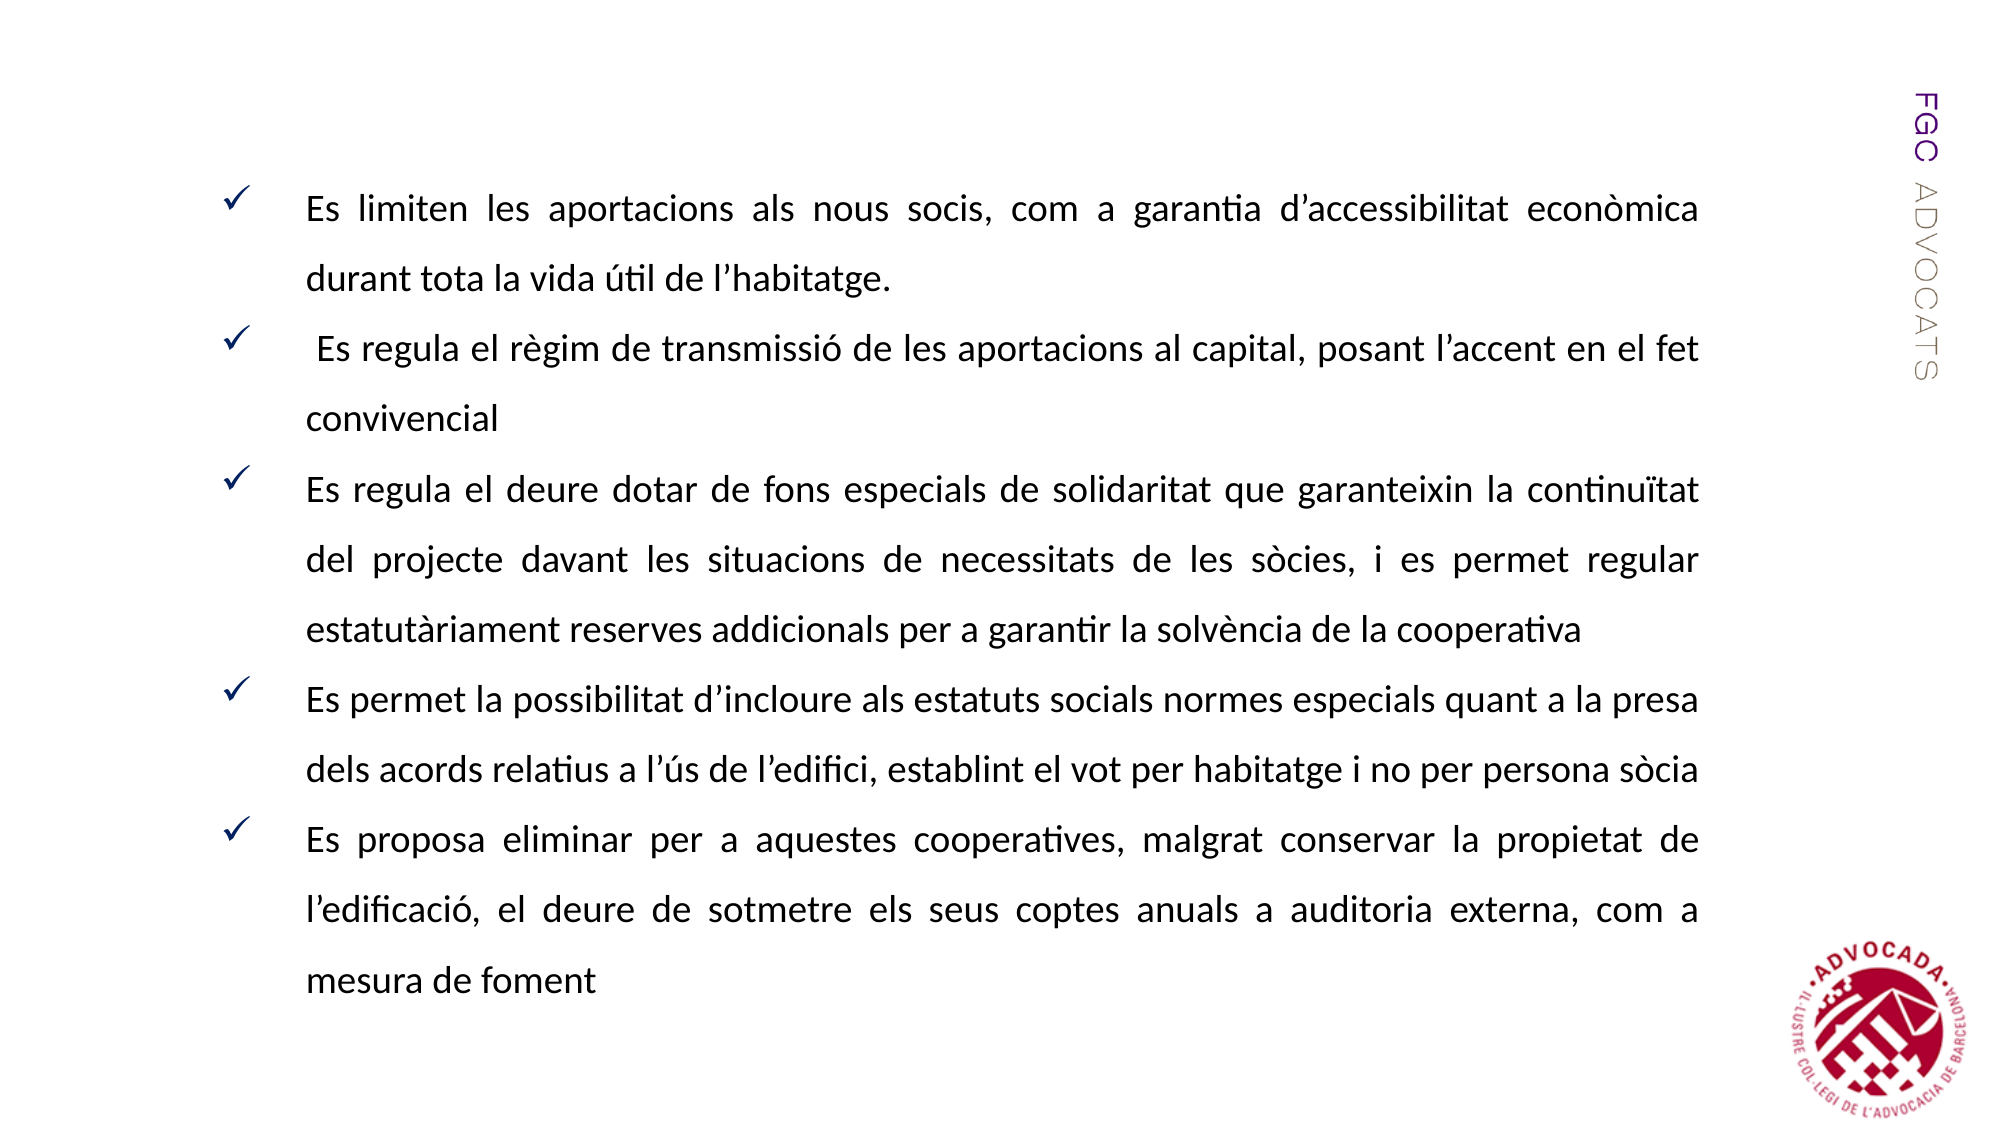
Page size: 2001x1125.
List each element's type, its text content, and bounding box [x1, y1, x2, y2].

picture [1763, 928, 2000, 1124]
list Es limiten les aportacions als nous socis, com a garantia d’accessibilitat econòmica durant tota la vida útil de l’habitatge. Es regula el règim de transmissió de les aportacions al capital, posant l’accent en el fet convivencial Es regula el deure dotar de fons especials de solidaritat que garanteixin la continuïtat del projecte davant les situacions de necessitats de les sòcies, i es permet regular estatutàriament reserves addicionals per a garantir la solvència de la cooperativa Es permet la possibilitat d’incloure als estatuts socials normes especials quant a la presa dels acords relatius a l’ús de l’edifici, establint el vot per habitatge i no per persona sòcia Es proposa eliminar per a aquestes cooperatives, malgrat conservar la propietat de l’edificació, el deure de sotmetre els seus coptes anuals a auditoria externa, com a mesura de foment [205, 151, 1716, 1071]
picture [1909, 89, 1940, 386]
